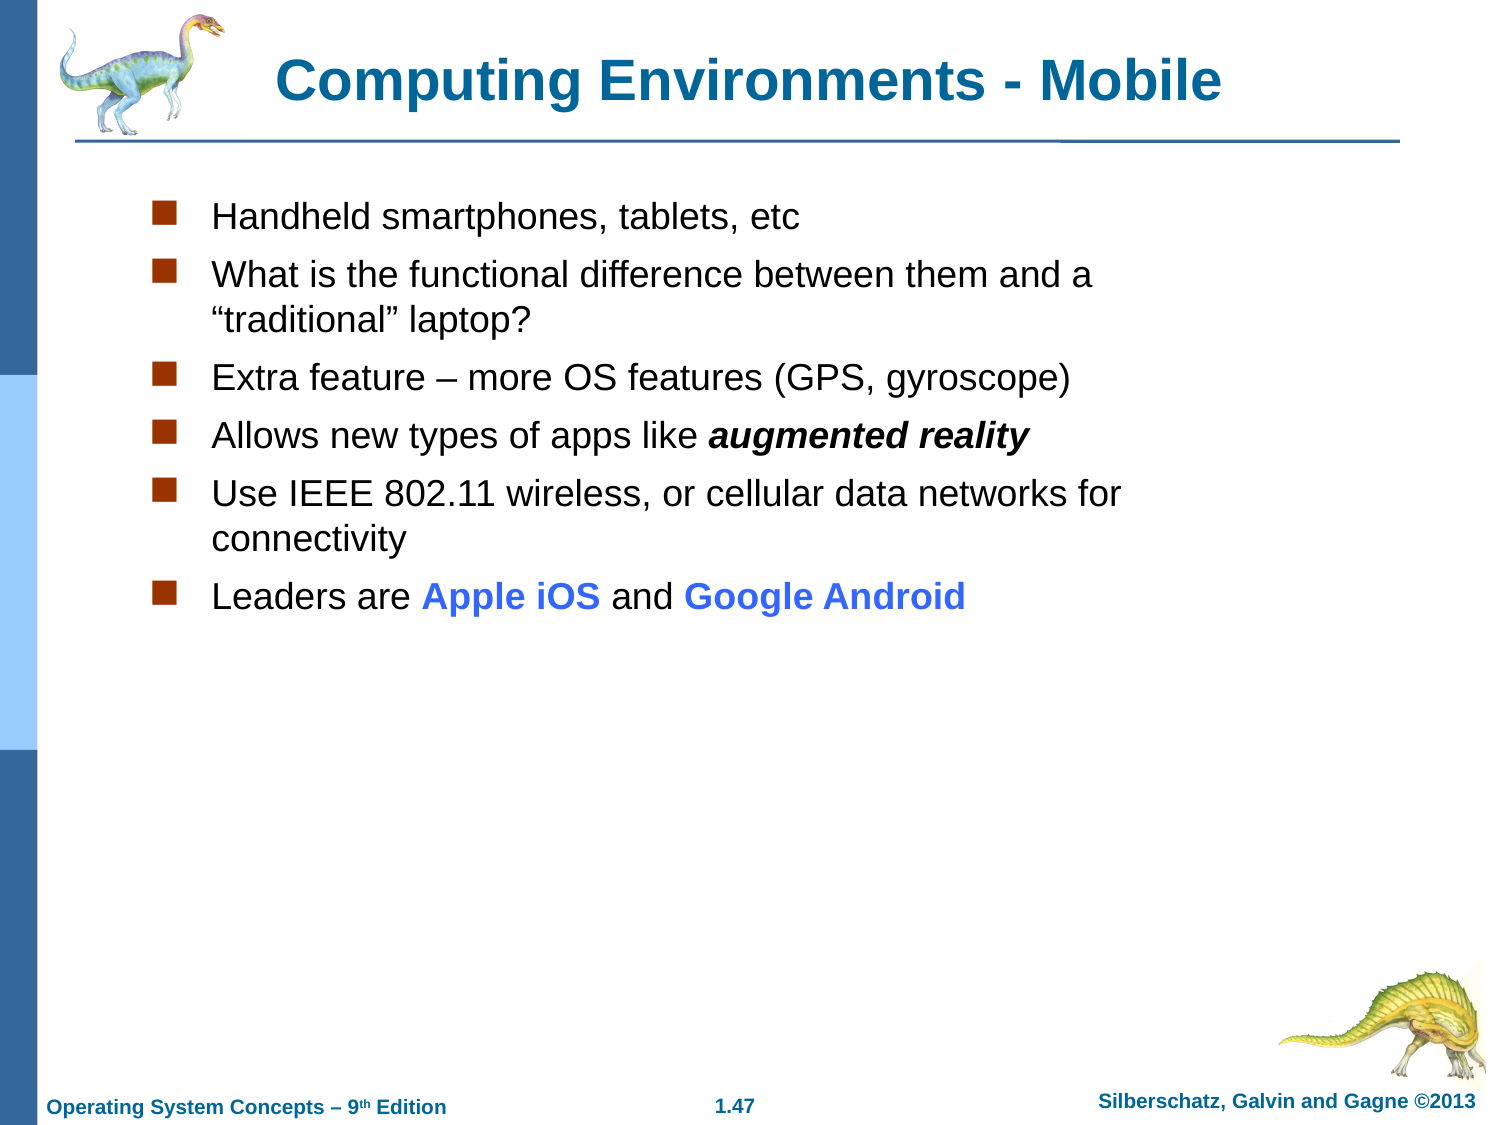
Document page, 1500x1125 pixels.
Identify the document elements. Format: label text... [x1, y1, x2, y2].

picture [46, 0, 243, 149]
picture [1275, 959, 1486, 1090]
list Handheld smartphones, tablets, etc What is the functional difference between them and a “traditional” laptop? Extra feature – more OS features (GPS, gyroscope) Allows new types of apps like augmented reality Use IEEE 802.11 wireless, or cellular data networks for connectivity Leaders are Apple iOS and Google Android [139, 183, 1255, 928]
title Computing Environments - Mobile [74, 24, 1426, 120]
